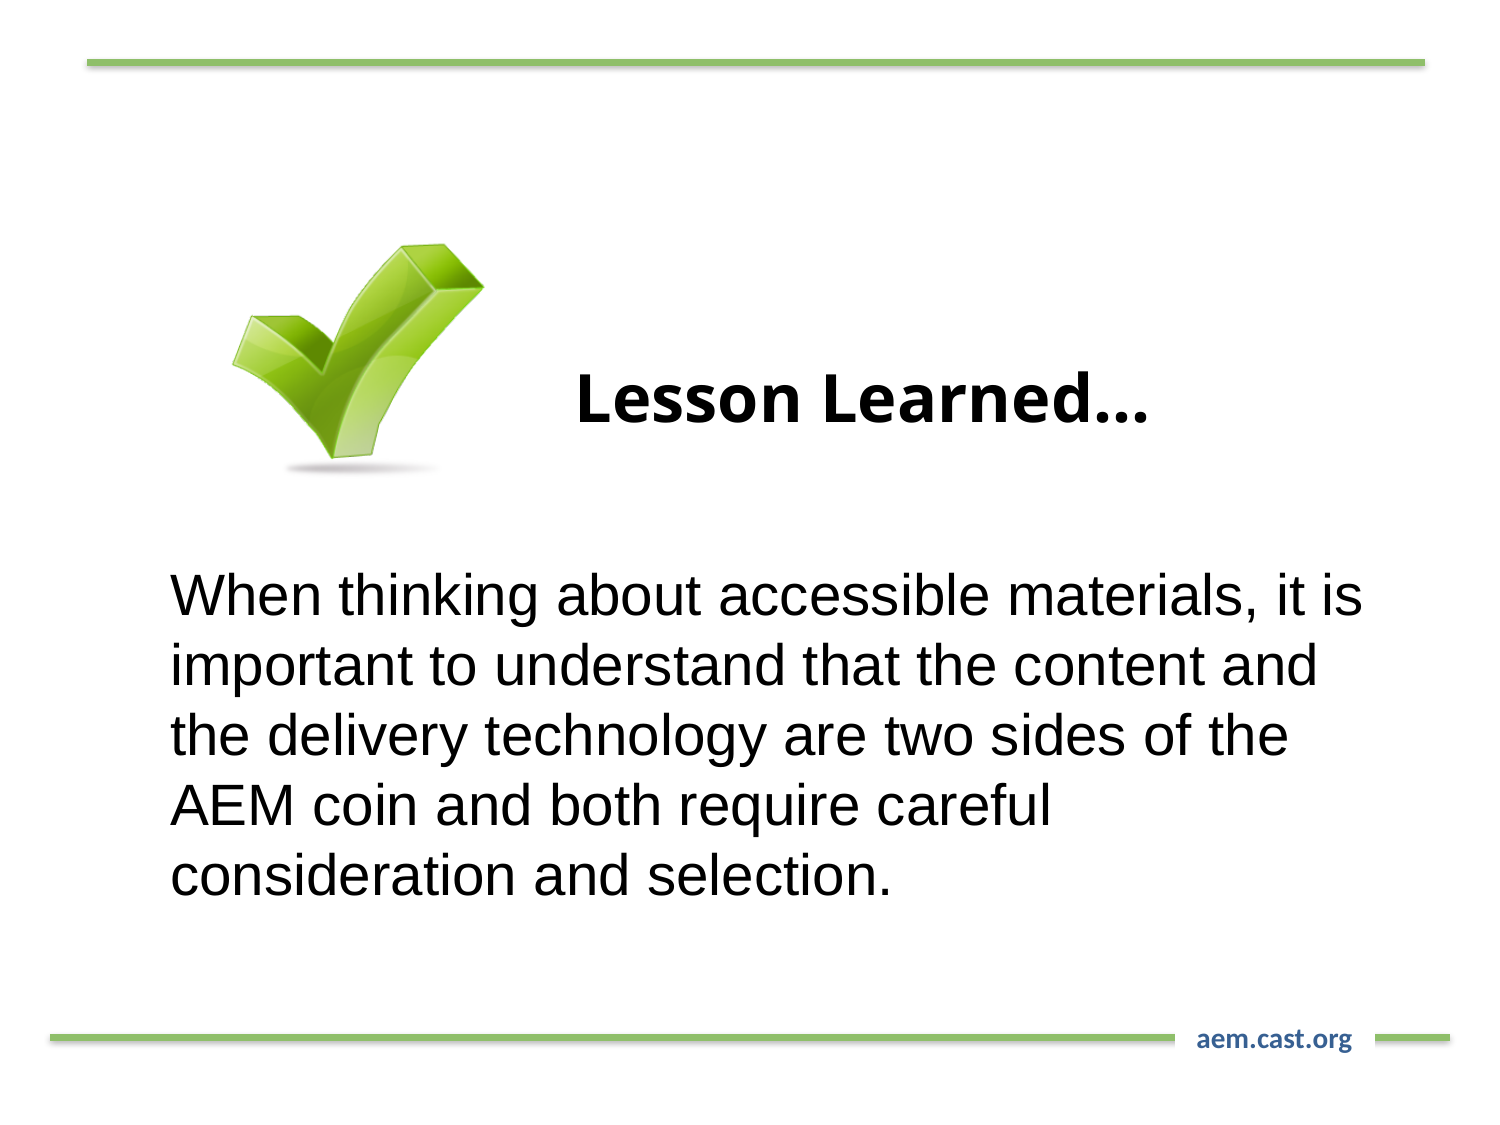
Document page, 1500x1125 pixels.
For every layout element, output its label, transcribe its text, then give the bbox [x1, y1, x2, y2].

picture [196, 206, 506, 516]
title Lesson Learned… [510, 274, 1500, 517]
list When thinking about accessible materials, it is important to understand that the content and the delivery technology are two sides of the AEM coin and both require careful consideration and selection. [154, 549, 1430, 740]
